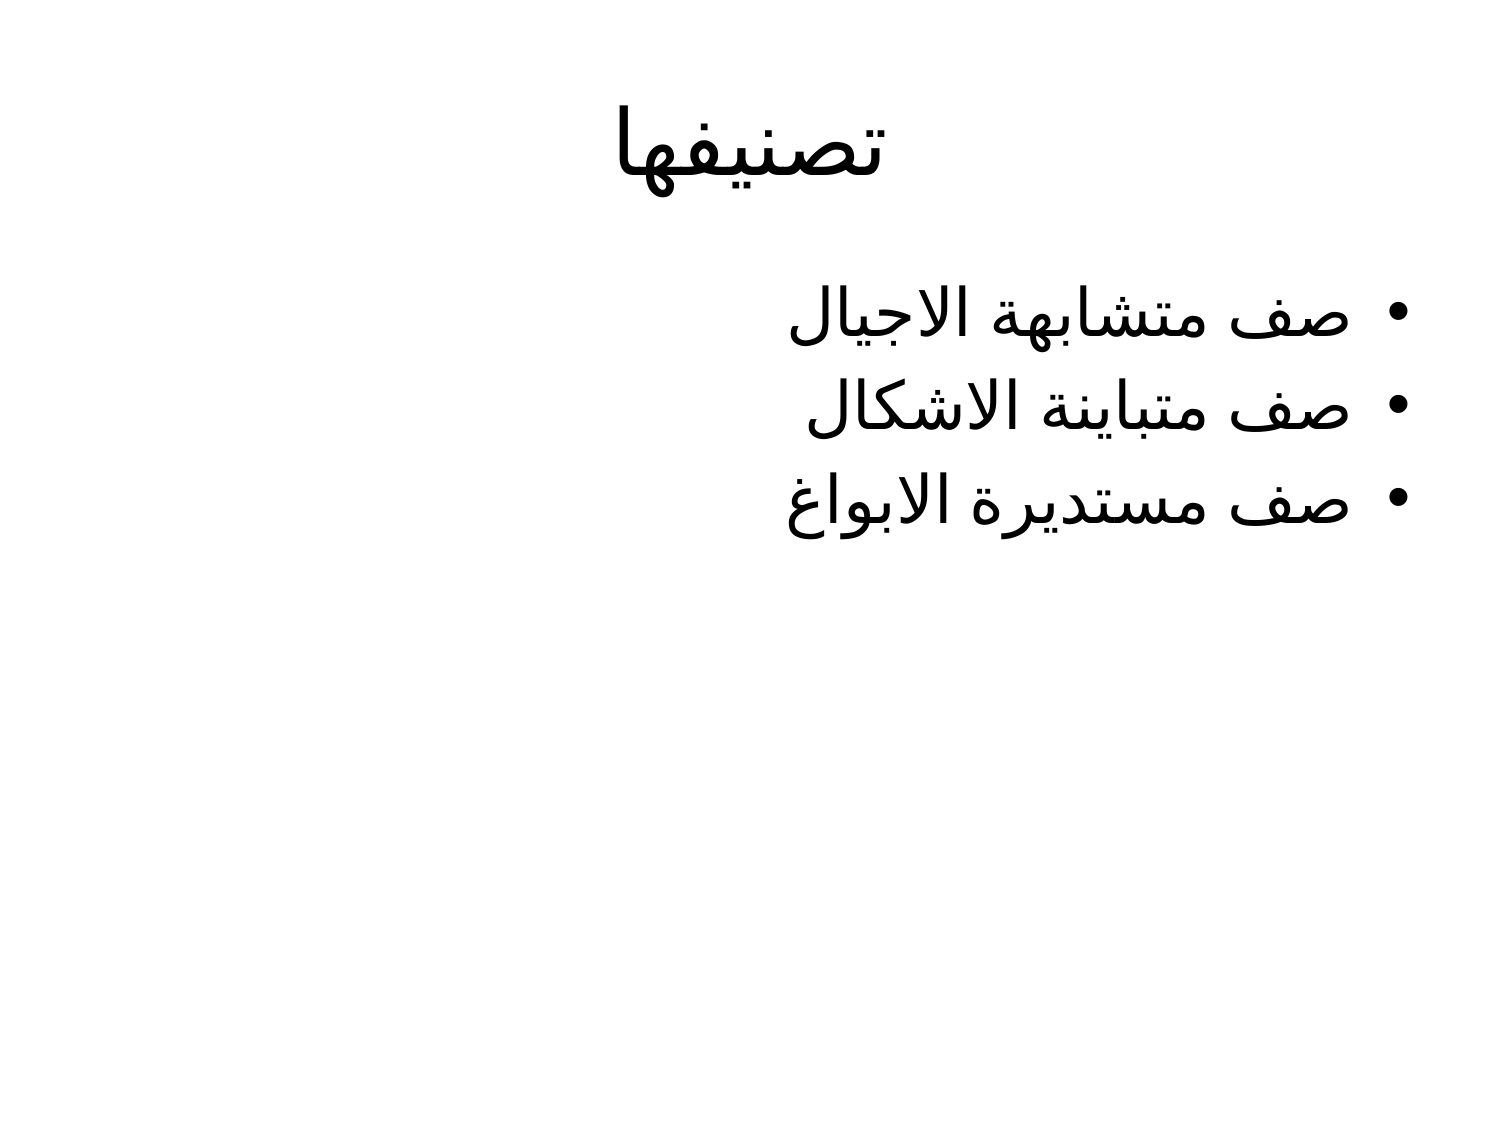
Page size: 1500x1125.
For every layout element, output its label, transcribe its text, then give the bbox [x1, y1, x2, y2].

list صف متشابهة الاجيال صف متباينة الاشكال صف مستديرة الابواغ [75, 262, 1425, 1005]
title تصنيفها [75, 45, 1425, 233]
